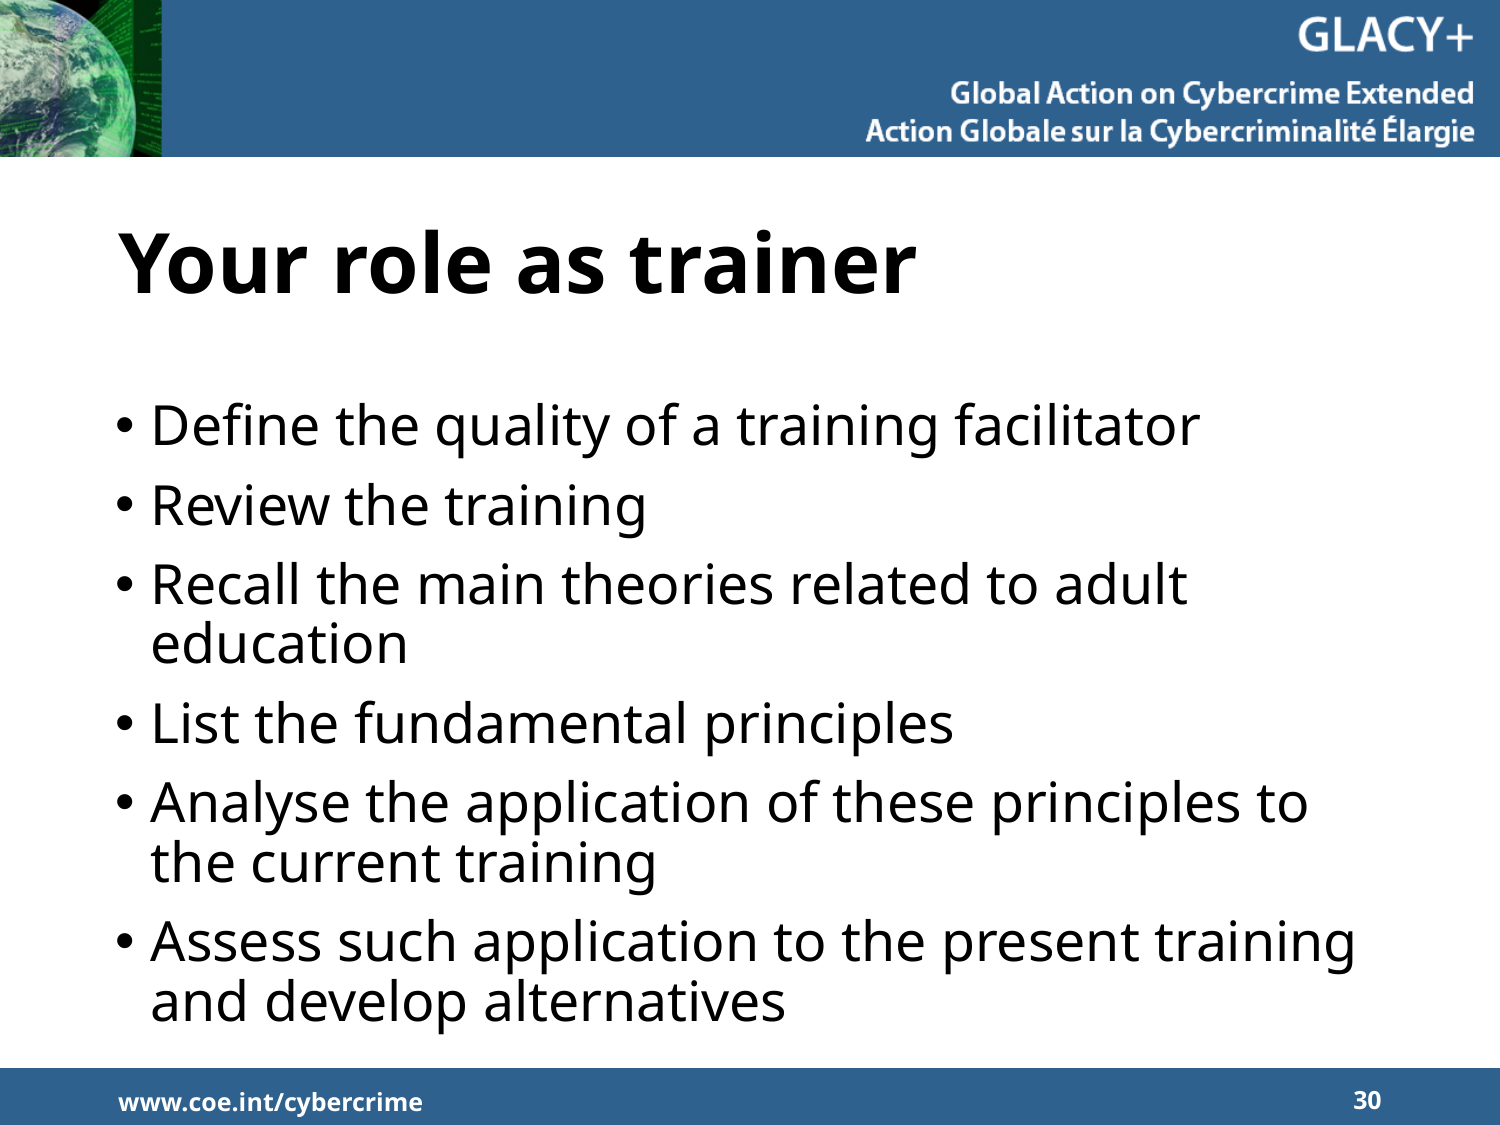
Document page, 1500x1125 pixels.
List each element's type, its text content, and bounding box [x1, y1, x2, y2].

picture [0, 0, 1500, 157]
title Your role as trainer [103, 171, 1397, 363]
slide_number www.coe.int/cybercrime [103, 1071, 491, 1125]
slide_number 30 [1059, 1071, 1397, 1125]
list Define the quality of a training facilitator Review the training Recall the main theories related to adult education List the fundamental principles Analyse the application of these principles to the current training Assess such application to the present training and develop alternatives [100, 390, 1394, 1044]
